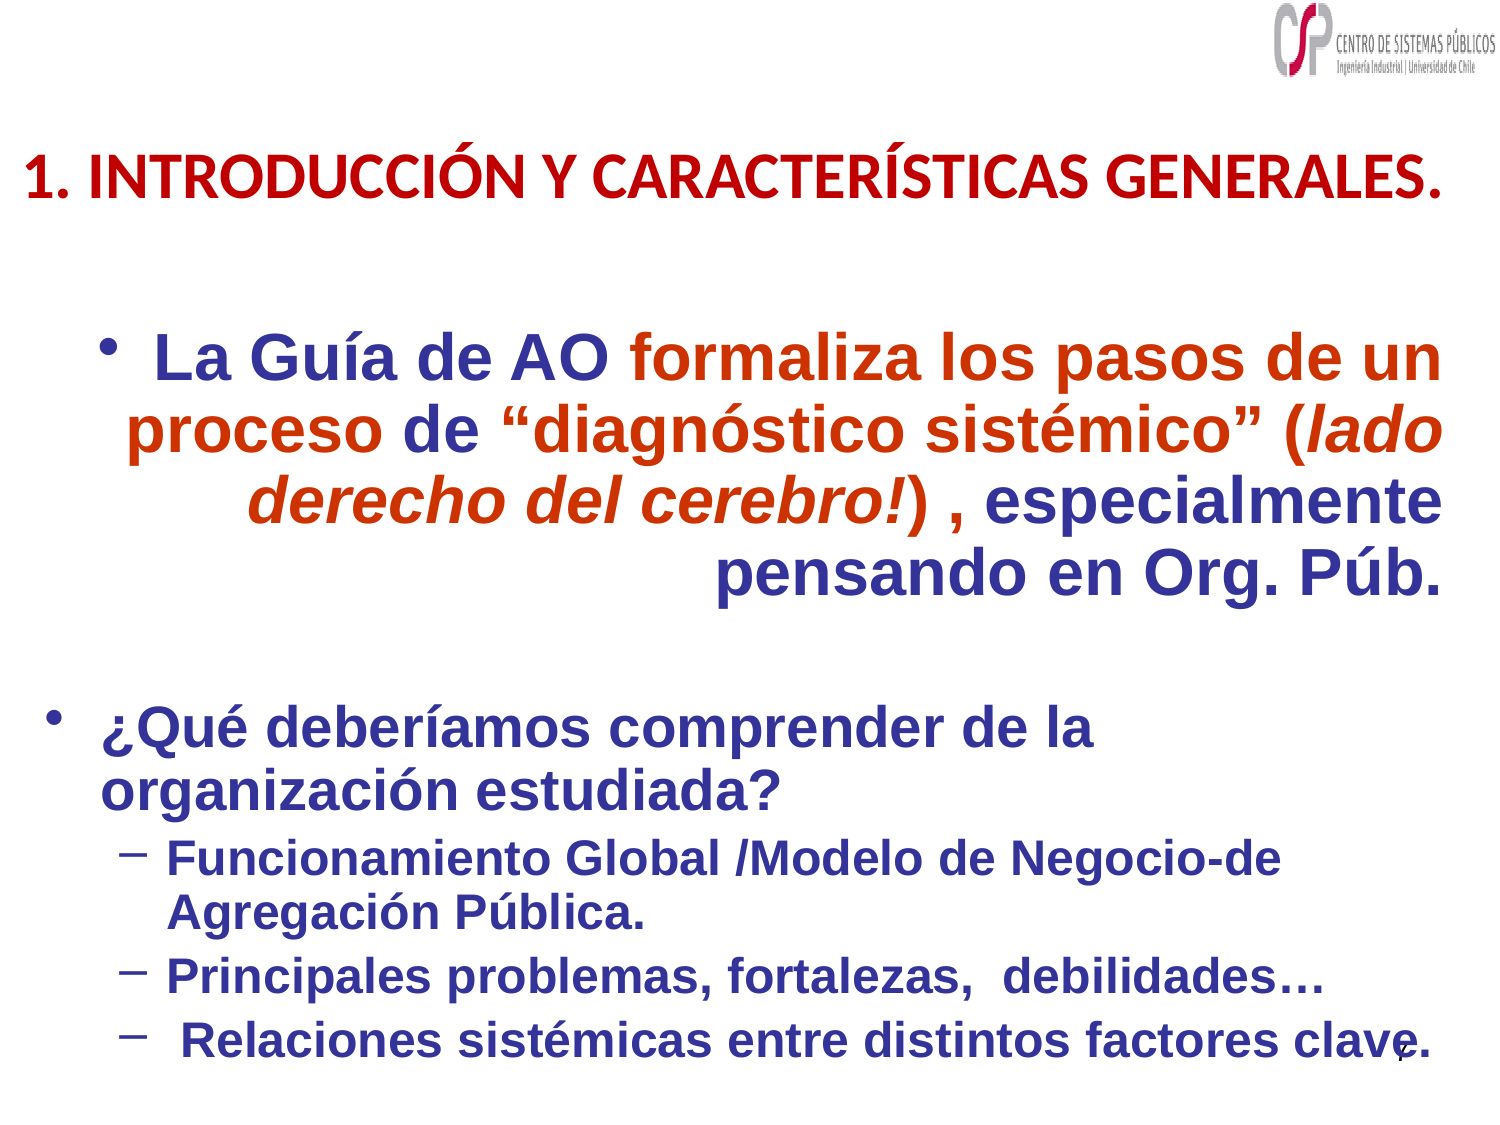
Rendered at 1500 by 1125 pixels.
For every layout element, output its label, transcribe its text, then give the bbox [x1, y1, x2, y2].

list La Guía de AO formaliza los pasos de un proceso de “diagnóstico sistémico” (lado derecho del cerebro!) , especialmente pensando en Org. Púb. ¿Qué deberíamos comprender de la organización estudiada? Funcionamiento Global /Modelo de Negocio-de Agregación Pública. Principales problemas, fortalezas, debilidades… Relaciones sistémicas entre distintos factores clave. [29, 231, 1460, 1125]
slide_number 7 [1074, 1024, 1426, 1103]
picture [1269, 0, 1500, 82]
title 1. INTRODUCCIÓN Y CARACTERÍSTICAS GENERALES. [0, 77, 1467, 266]
